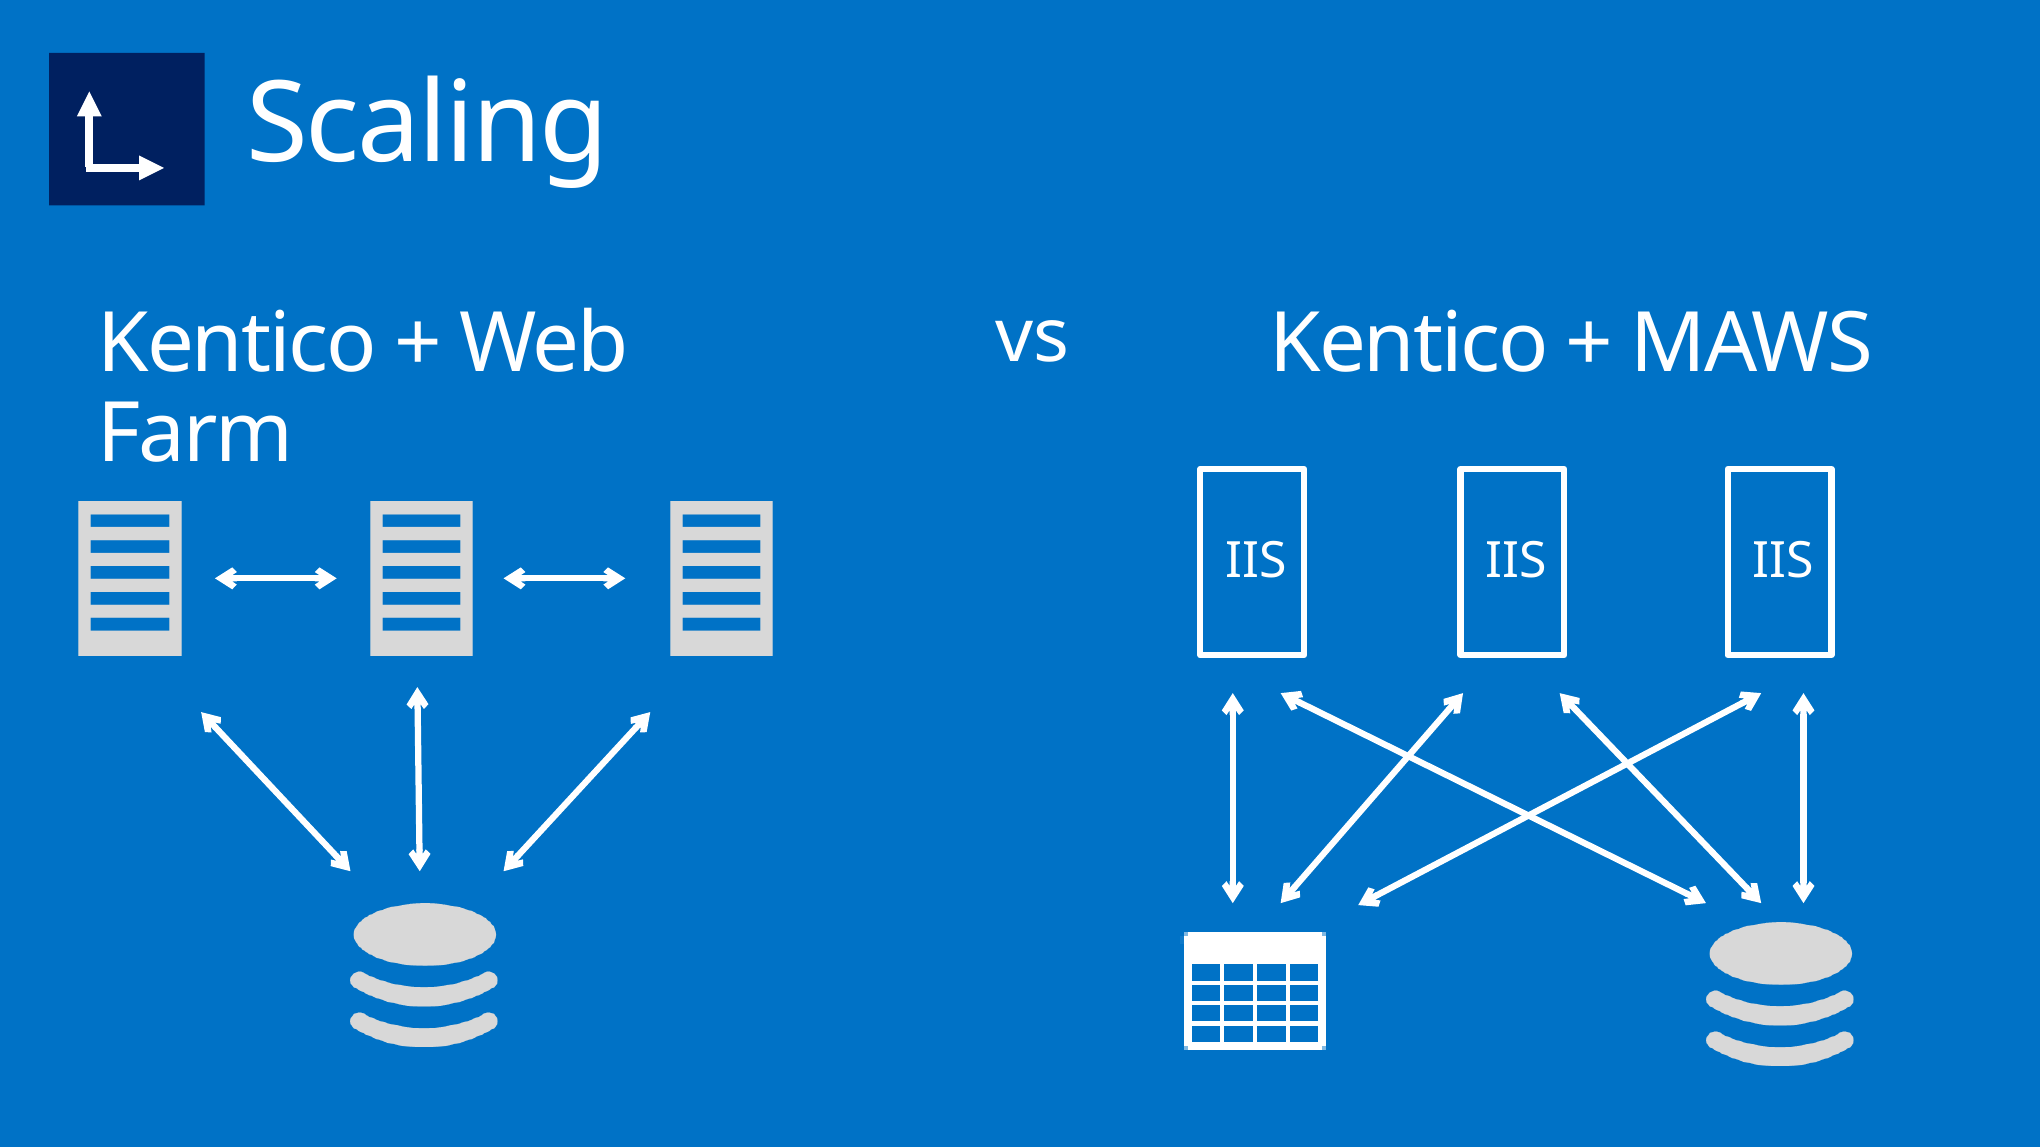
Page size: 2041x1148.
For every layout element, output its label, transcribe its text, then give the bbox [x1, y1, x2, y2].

picture [1176, 924, 1339, 1075]
picture [1705, 922, 1854, 1067]
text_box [200, 711, 351, 872]
picture [58, 501, 202, 656]
text_box Kentico + Web Farm [73, 284, 820, 435]
picture [350, 902, 498, 1047]
text_box vs [934, 273, 1131, 402]
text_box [1280, 692, 1707, 904]
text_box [417, 686, 421, 872]
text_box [1707, 692, 1762, 904]
picture [350, 501, 493, 656]
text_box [1722, 468, 1848, 656]
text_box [1195, 468, 1320, 656]
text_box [503, 711, 651, 872]
text_box Scaling [231, 56, 1529, 208]
text_box Kentico + MAWS [1117, 284, 1898, 435]
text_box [1455, 468, 1581, 656]
picture [650, 501, 793, 656]
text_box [48, 52, 205, 206]
